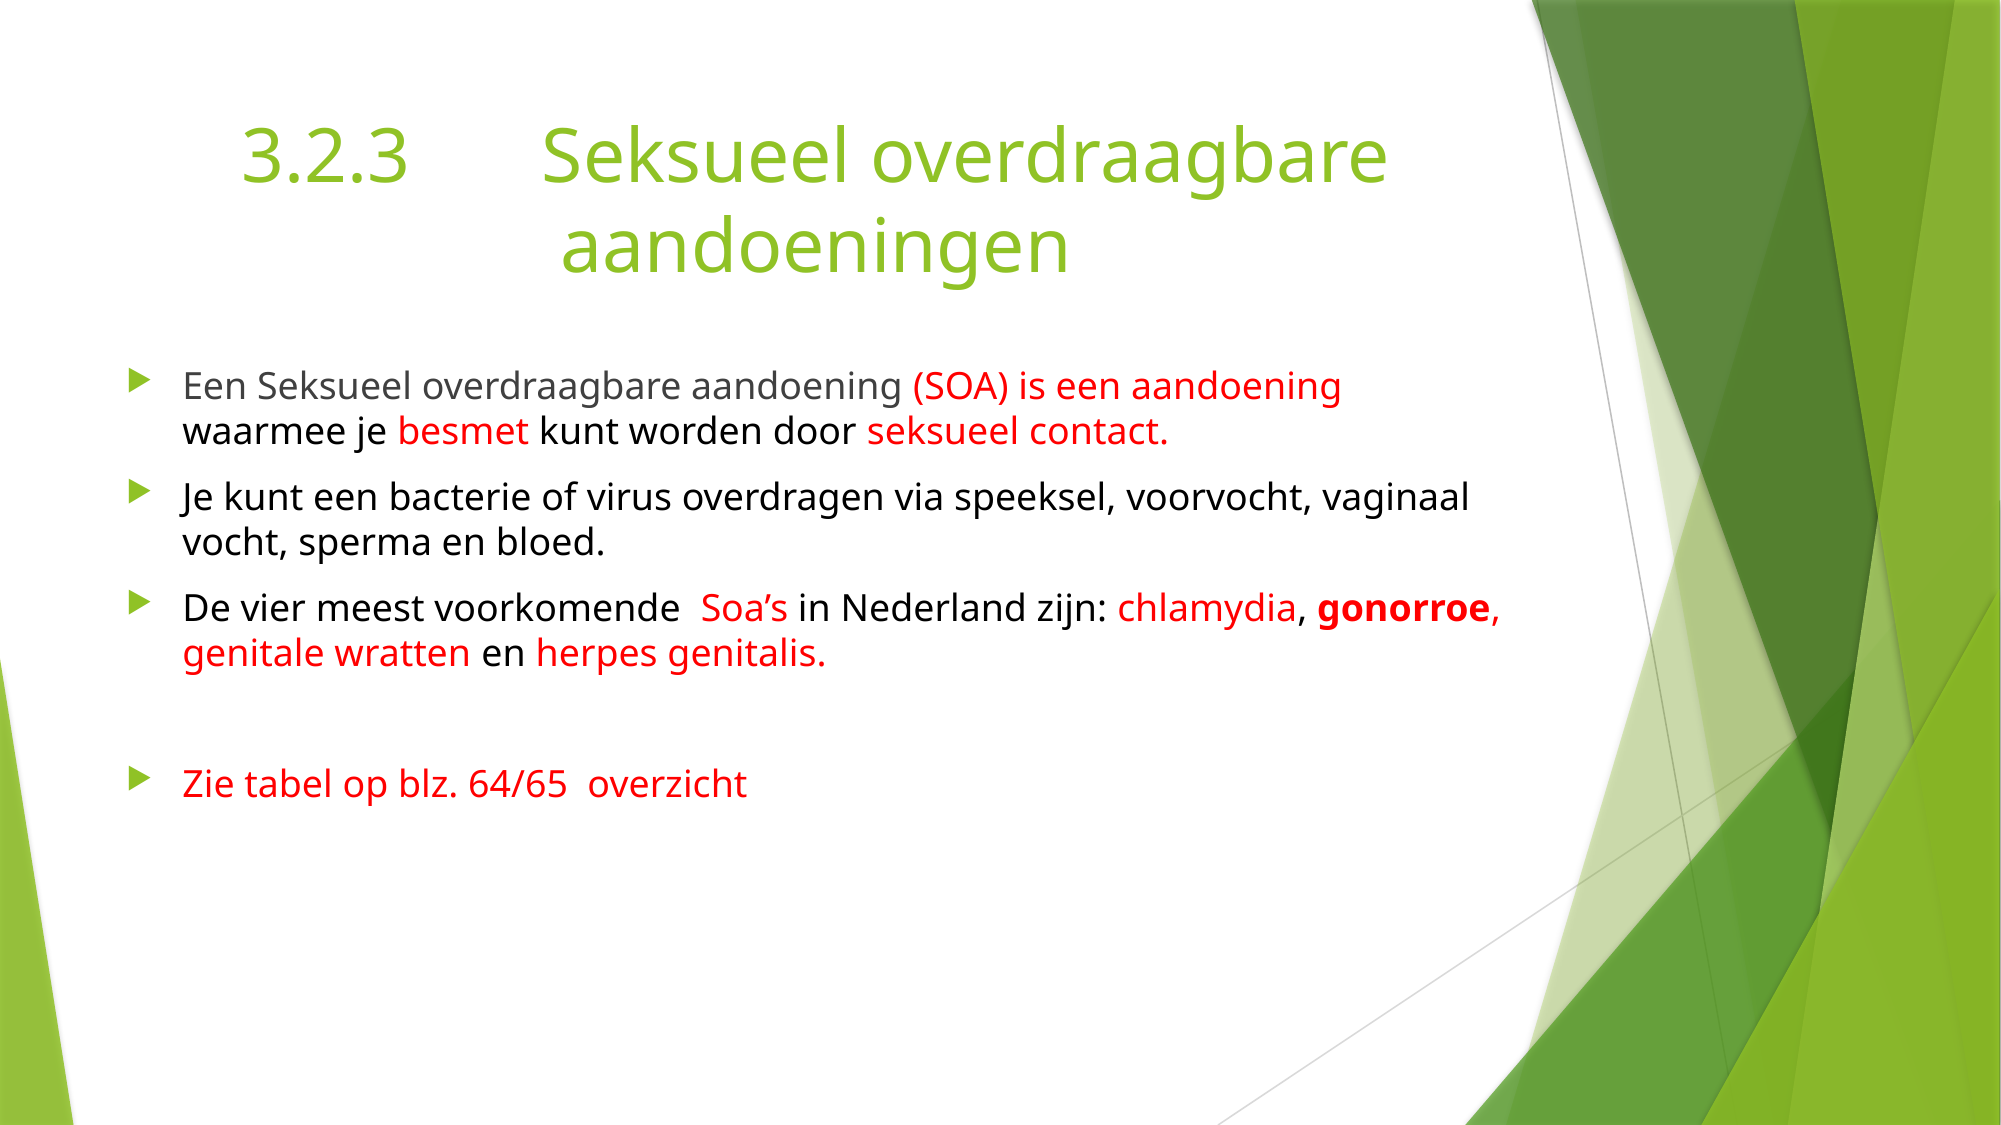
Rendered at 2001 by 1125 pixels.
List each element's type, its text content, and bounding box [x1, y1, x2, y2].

list Een Seksueel overdraagbare aandoening (SOA) is een aandoening waarmee je besmet kunt worden door seksueel contact. Je kunt een bacterie of virus overdragen via speeksel, voorvocht, vaginaal vocht, sperma en bloed. De vier meest voorkomende Soa’s in Nederland zijn: chlamydia, gonorroe, genitale wratten en herpes genitalis. Zie tabel op blz. 64/65 overzicht [111, 354, 1522, 992]
title 3.2.3 Seksueel overdraagbare aandoeningen [111, 99, 1522, 317]
